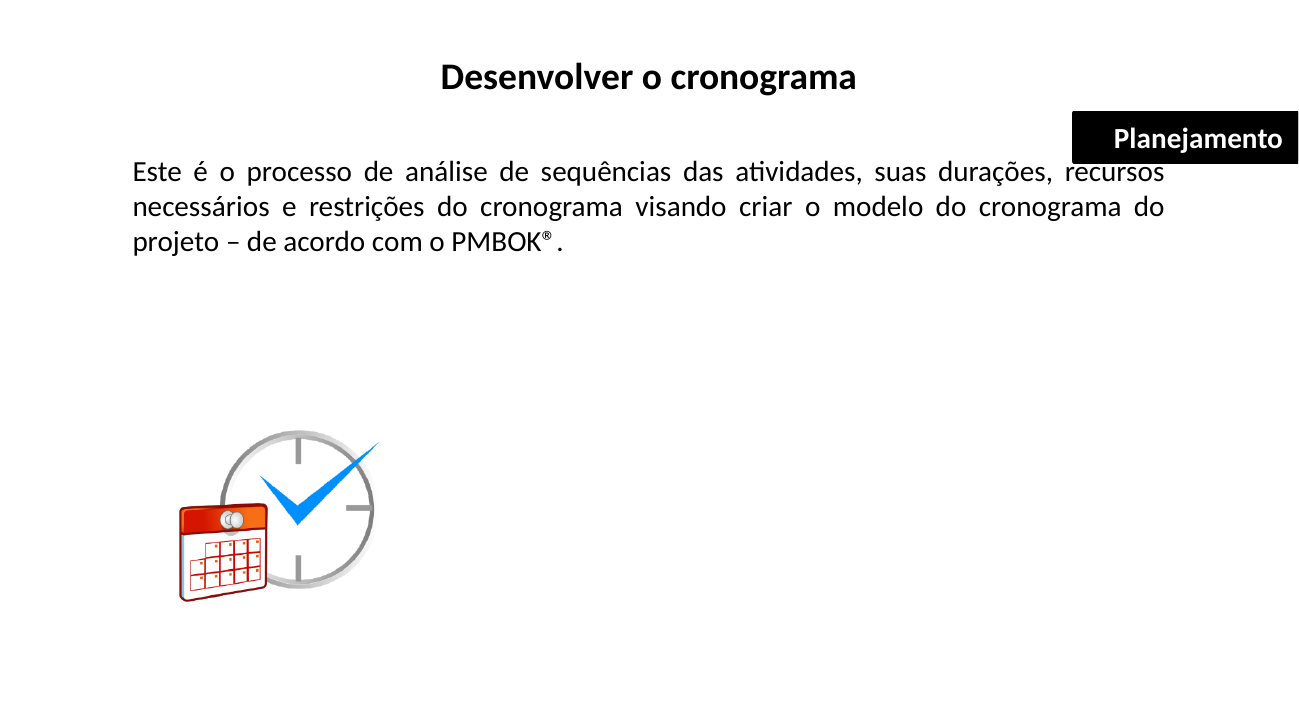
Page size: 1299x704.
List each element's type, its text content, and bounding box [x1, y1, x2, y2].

text_box Planejamento [1074, 112, 1299, 162]
text_box Desenvolver o cronograma [0, 44, 1299, 106]
picture [117, 375, 459, 632]
text_box Este é o processo de análise de sequências das atividades, suas durações, recursos necessários e restrições do cronograma visando criar o modelo do cronograma do projeto – de acordo com o PMBOK®. [117, 145, 1181, 267]
